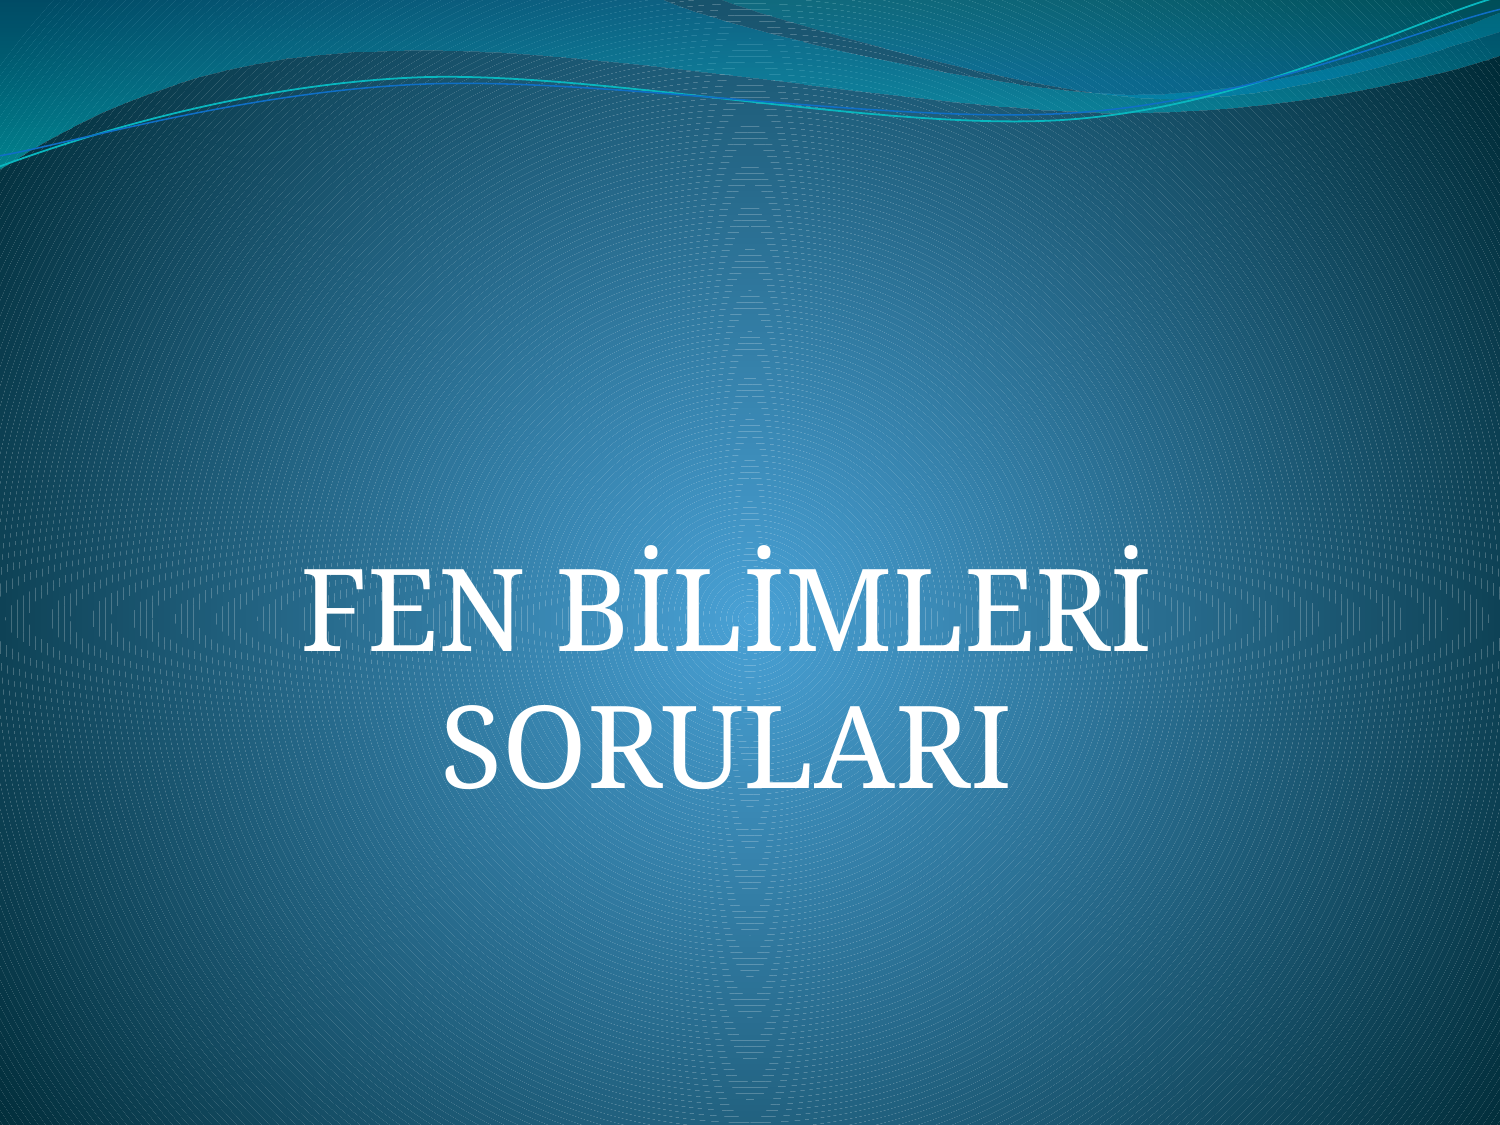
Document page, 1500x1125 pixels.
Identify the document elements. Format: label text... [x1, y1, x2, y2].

subtitle FEN BİLİMLERİ SORULARI [87, 529, 1376, 818]
